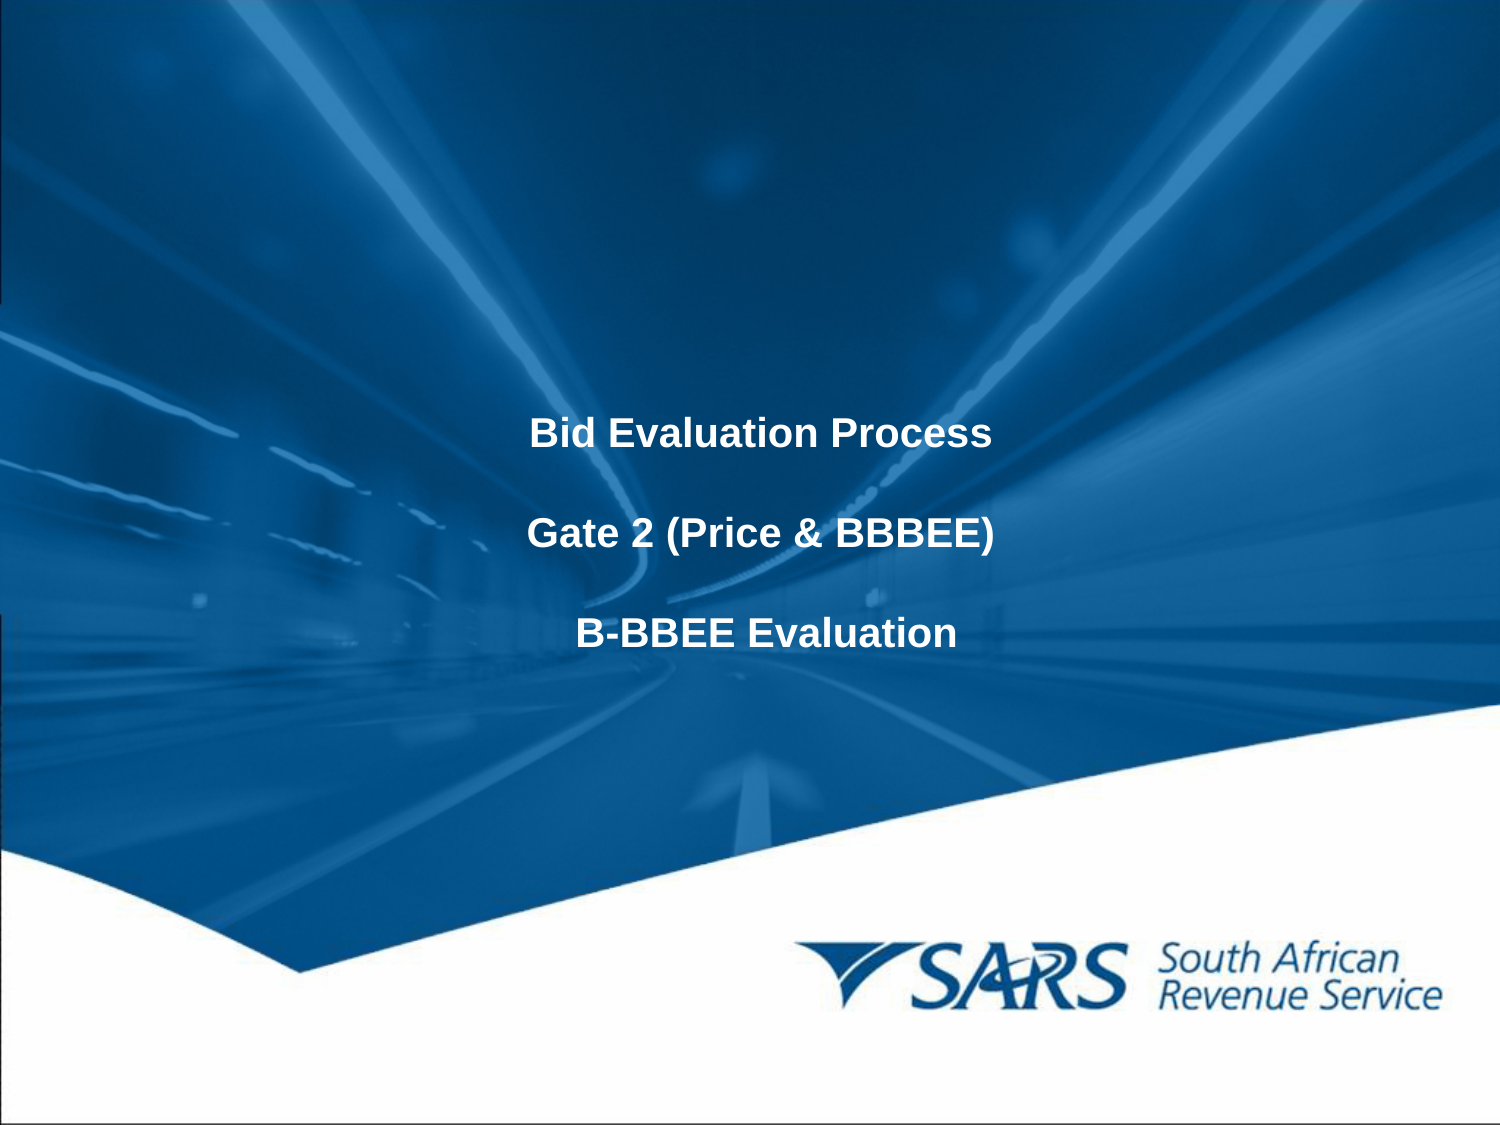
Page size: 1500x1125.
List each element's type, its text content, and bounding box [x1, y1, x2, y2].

picture [0, 0, 1500, 1125]
subtitle Bid Evaluation Process Gate 2 (Price & BBBEE) B-BBEE Evaluation [90, 365, 1443, 659]
